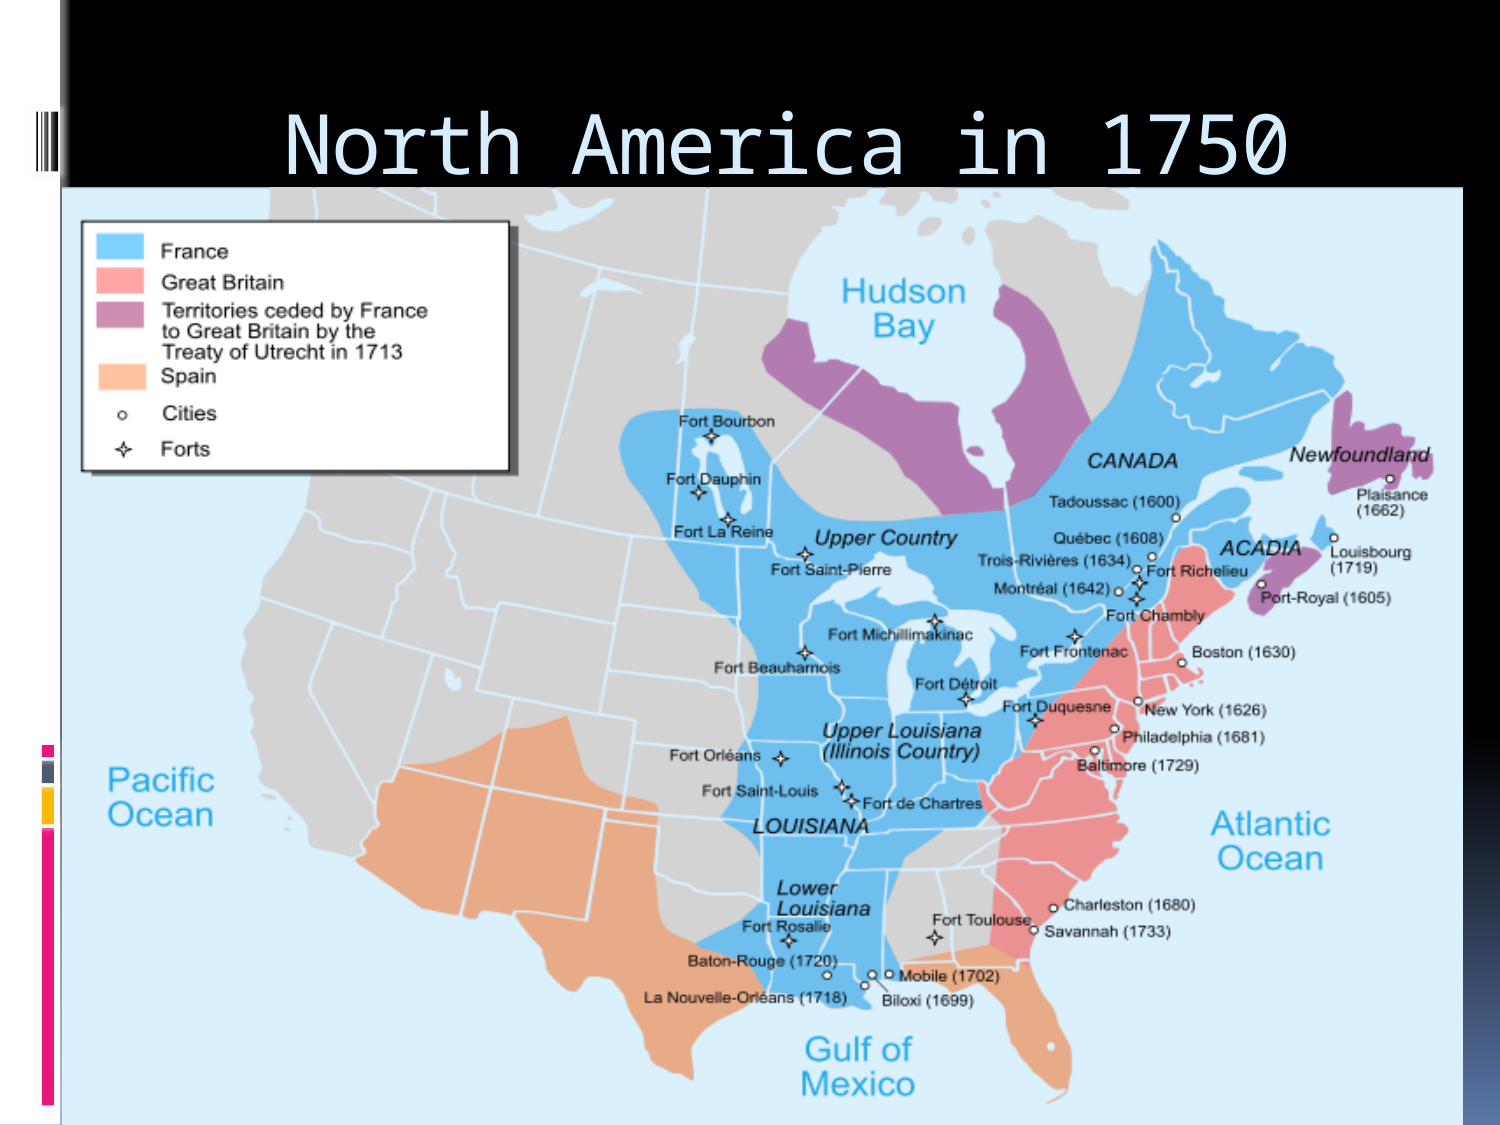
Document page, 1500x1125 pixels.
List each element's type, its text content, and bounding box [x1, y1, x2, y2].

picture [62, 187, 1463, 1125]
title North America in 1750 [150, 83, 1425, 178]
